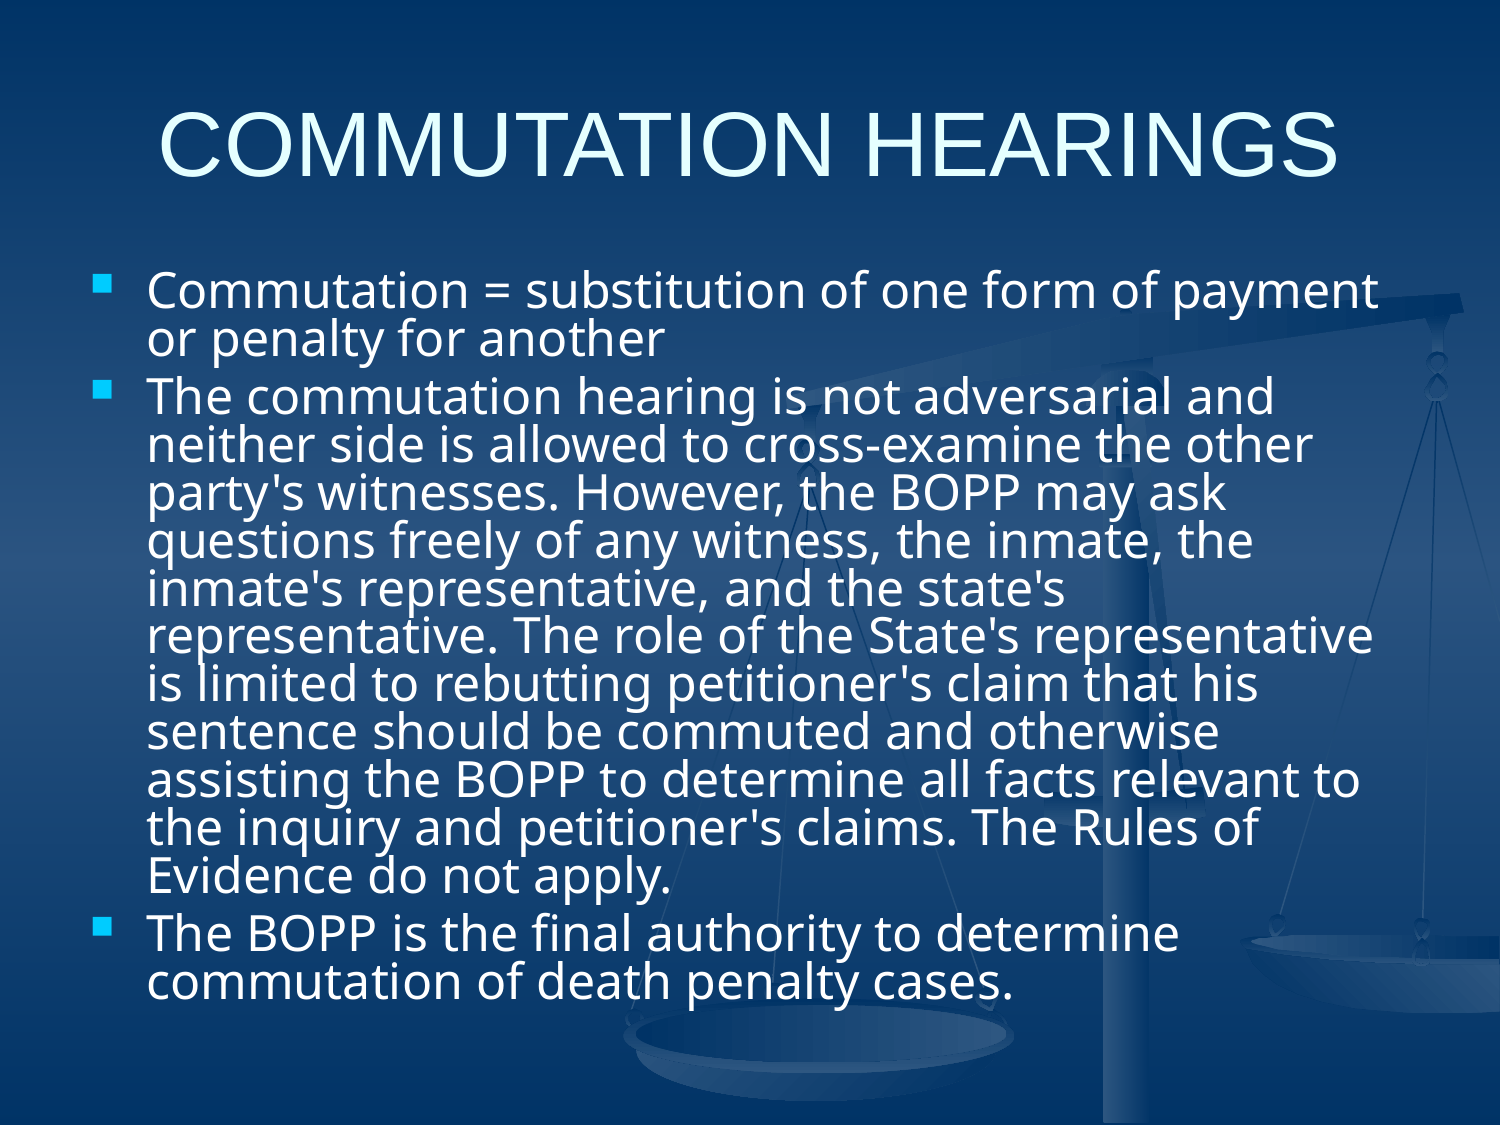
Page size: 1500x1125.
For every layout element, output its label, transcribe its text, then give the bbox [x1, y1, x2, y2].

list Commutation = substitution of one form of payment or penalty for another The commutation hearing is not adversarial and neither side is allowed to cross-examine the other party's witnesses. However, the BOPP may ask questions freely of any witness, the inmate, the inmate's representative, and the state's representative. The role of the State's representative is limited to rebutting petitioner's claim that his sentence should be commuted and otherwise assisting the BOPP to determine all facts relevant to the inquiry and petitioner's claims. The Rules of Evidence do not apply. The BOPP is the final authority to determine commutation of death penalty cases. [74, 262, 1426, 1006]
title COMMUTATION HEARINGS [74, 45, 1426, 234]
